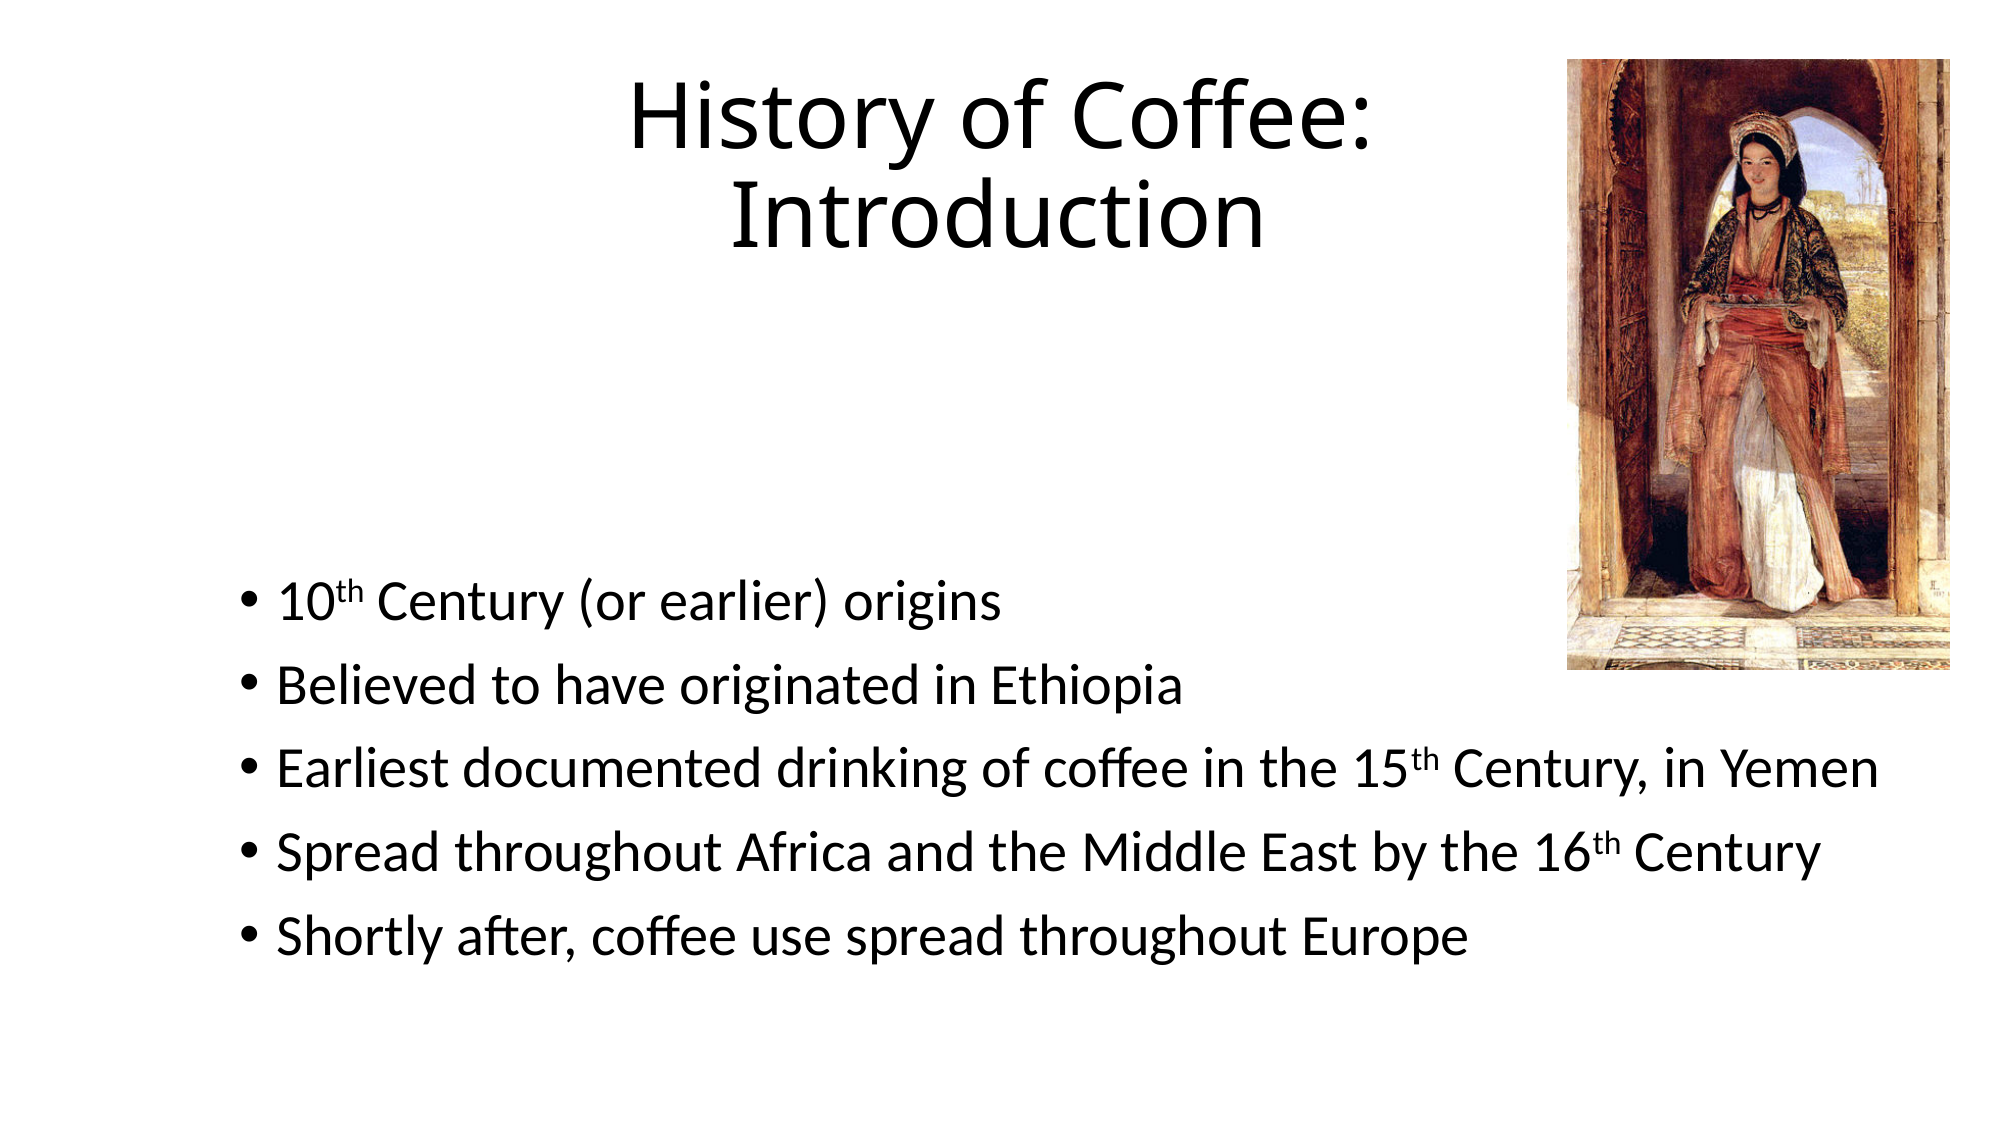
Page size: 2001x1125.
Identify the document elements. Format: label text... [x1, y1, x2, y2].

title History of Coffee: Introduction [137, 59, 1567, 278]
picture [1567, 59, 1950, 670]
list 10th Century (or earlier) origins Believed to have originated in Ethiopia Earliest documented drinking of coffee in the 15th Century, in Yemen Spread throughout Africa and the Middle East by the 16th Century Shortly after, coffee use spread throughout Europe [224, 562, 1950, 1062]
